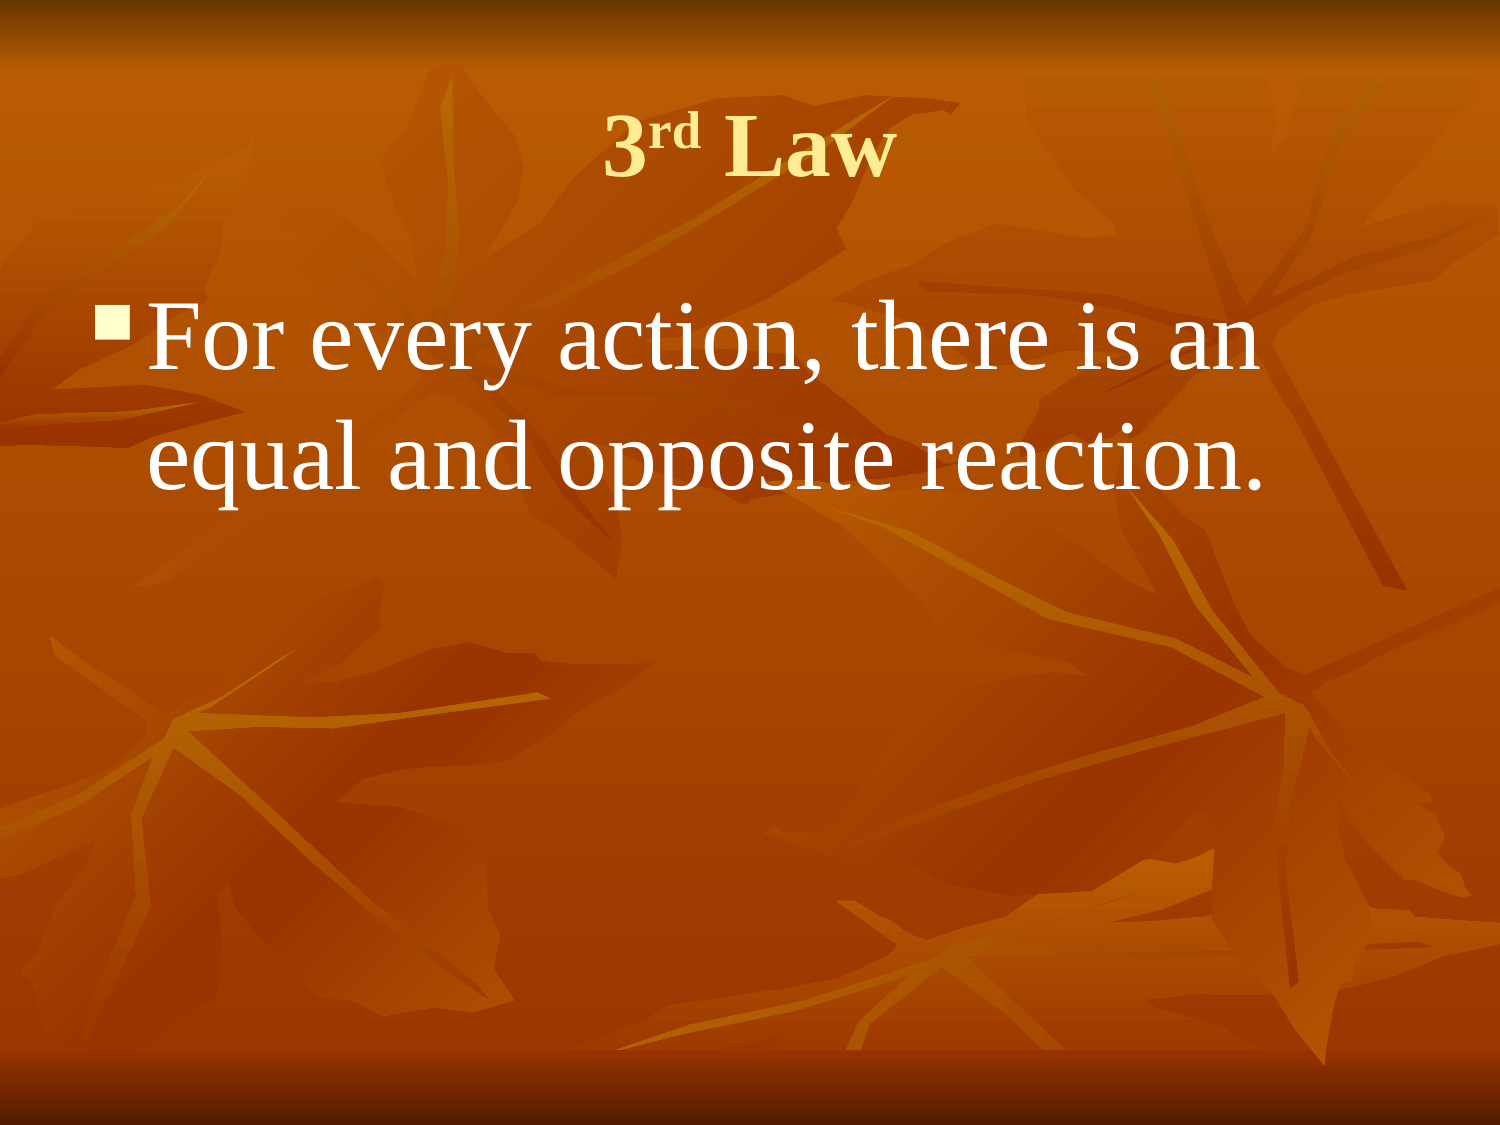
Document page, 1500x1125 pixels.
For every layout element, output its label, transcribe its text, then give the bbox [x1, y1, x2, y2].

list For every action, there is an equal and opposite reaction. [74, 262, 1426, 622]
title 3rd Law [74, 45, 1426, 234]
